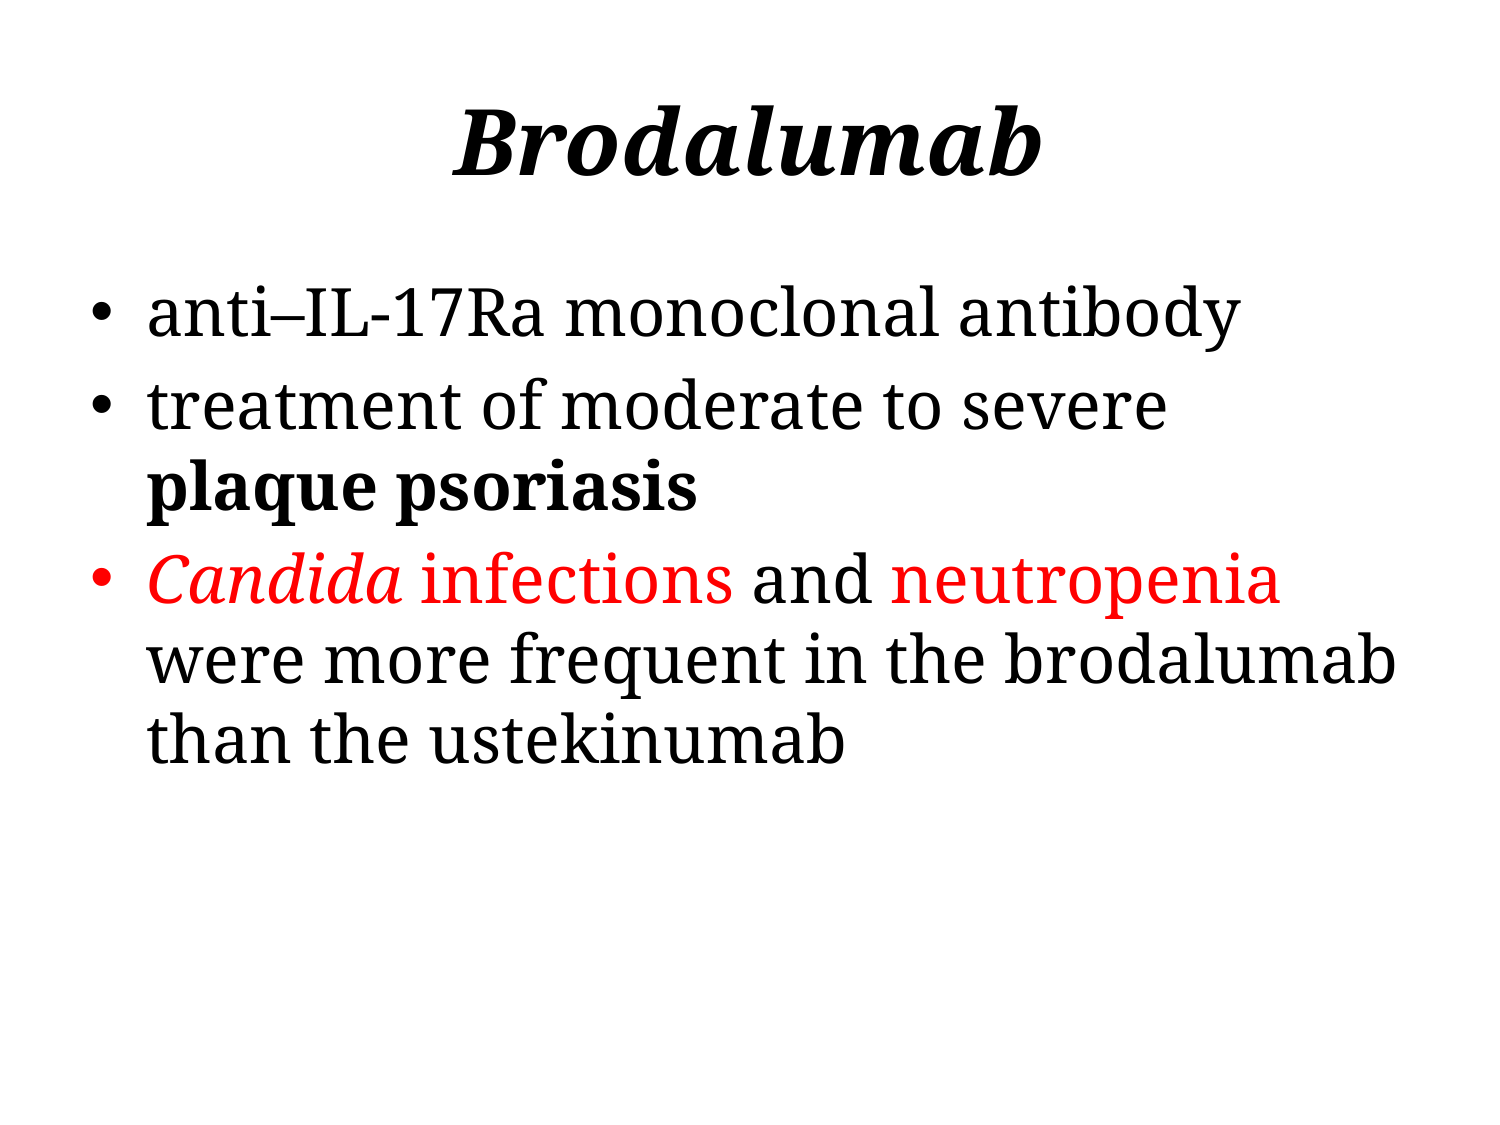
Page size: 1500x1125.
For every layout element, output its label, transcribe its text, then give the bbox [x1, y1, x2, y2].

title Brodalumab [75, 45, 1425, 233]
list anti–IL-17Ra monoclonal antibody treatment of moderate to severe plaque psoriasis Candida infections and neutropenia were more frequent in the brodalumab than the ustekinumab [75, 262, 1425, 1005]
